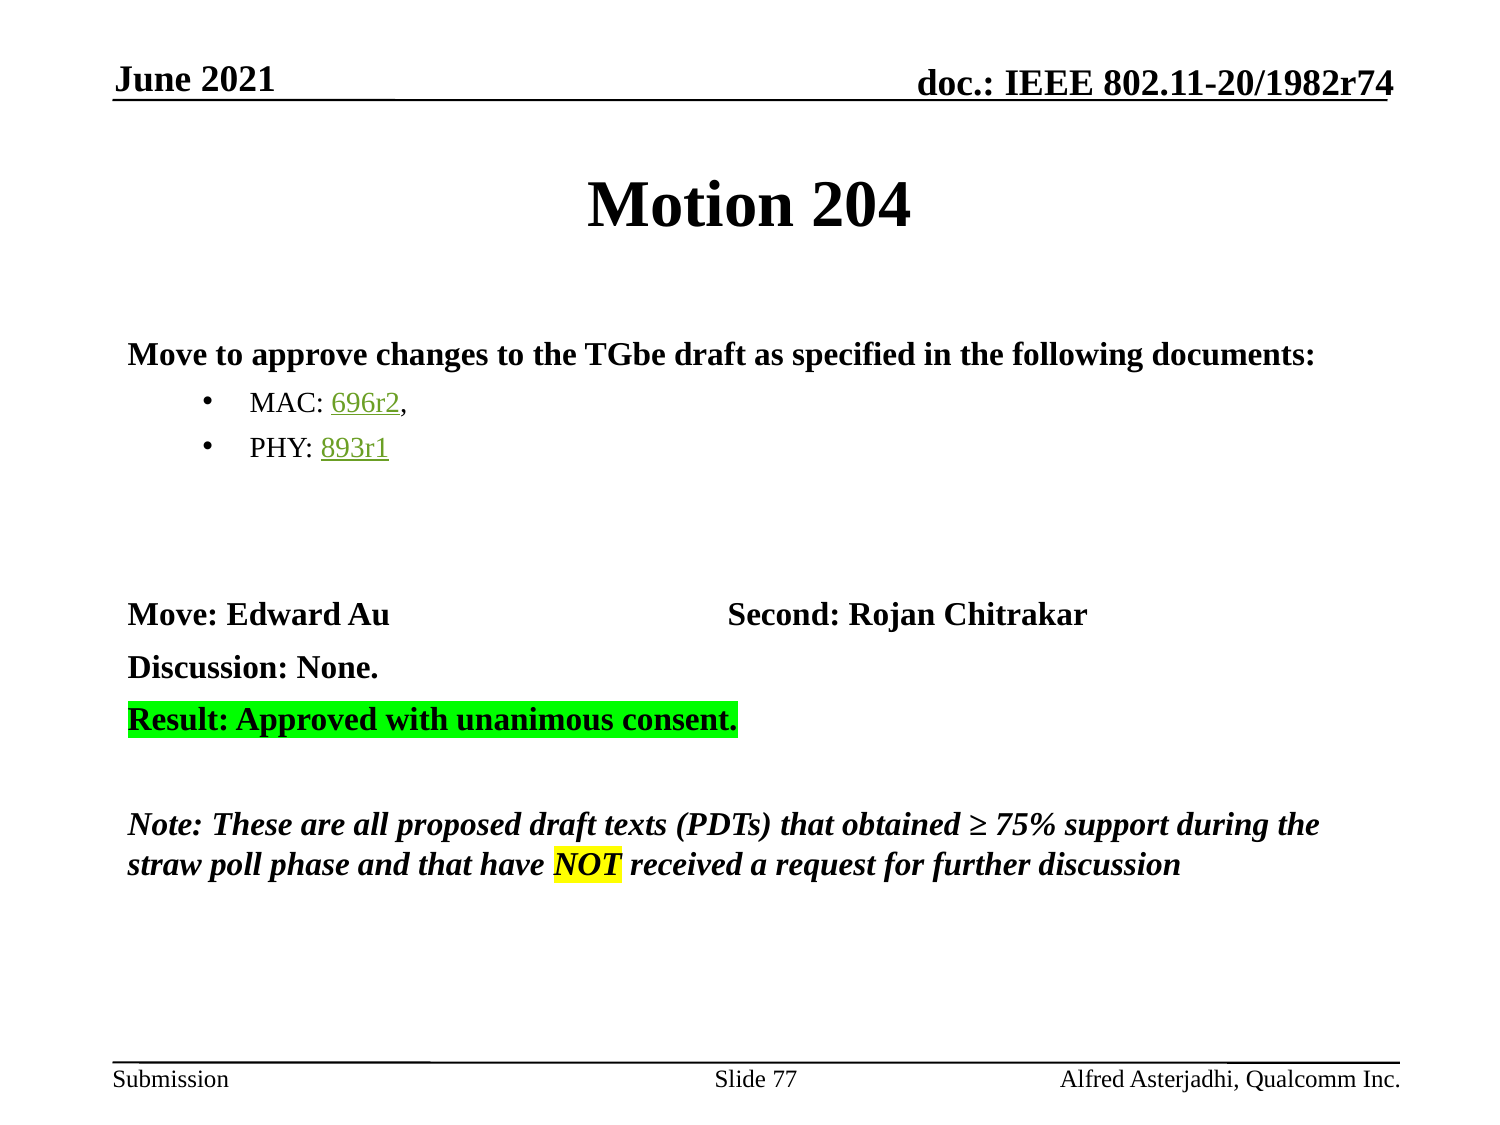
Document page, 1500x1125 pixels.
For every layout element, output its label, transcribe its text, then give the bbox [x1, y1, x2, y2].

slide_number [114, 54, 423, 100]
footer Alfred Asterjadhi, Qualcomm Inc. [878, 1061, 1402, 1093]
slide_number Slide 77 [712, 1061, 800, 1123]
list Move to approve changes to the TGbe draft as specified in the following documents: MAC: 696r2, PHY: 893r1 Move: Edward Au Second: Rojan Chitrakar Discussion: None. Result: Approved with unanimous consent. Note: These are all proposed draft texts (PDTs) that obtained ≥ 75% support during the straw poll phase and that have NOT received a request for further discussion [112, 324, 1388, 1000]
title Motion 204 [112, 112, 1388, 288]
